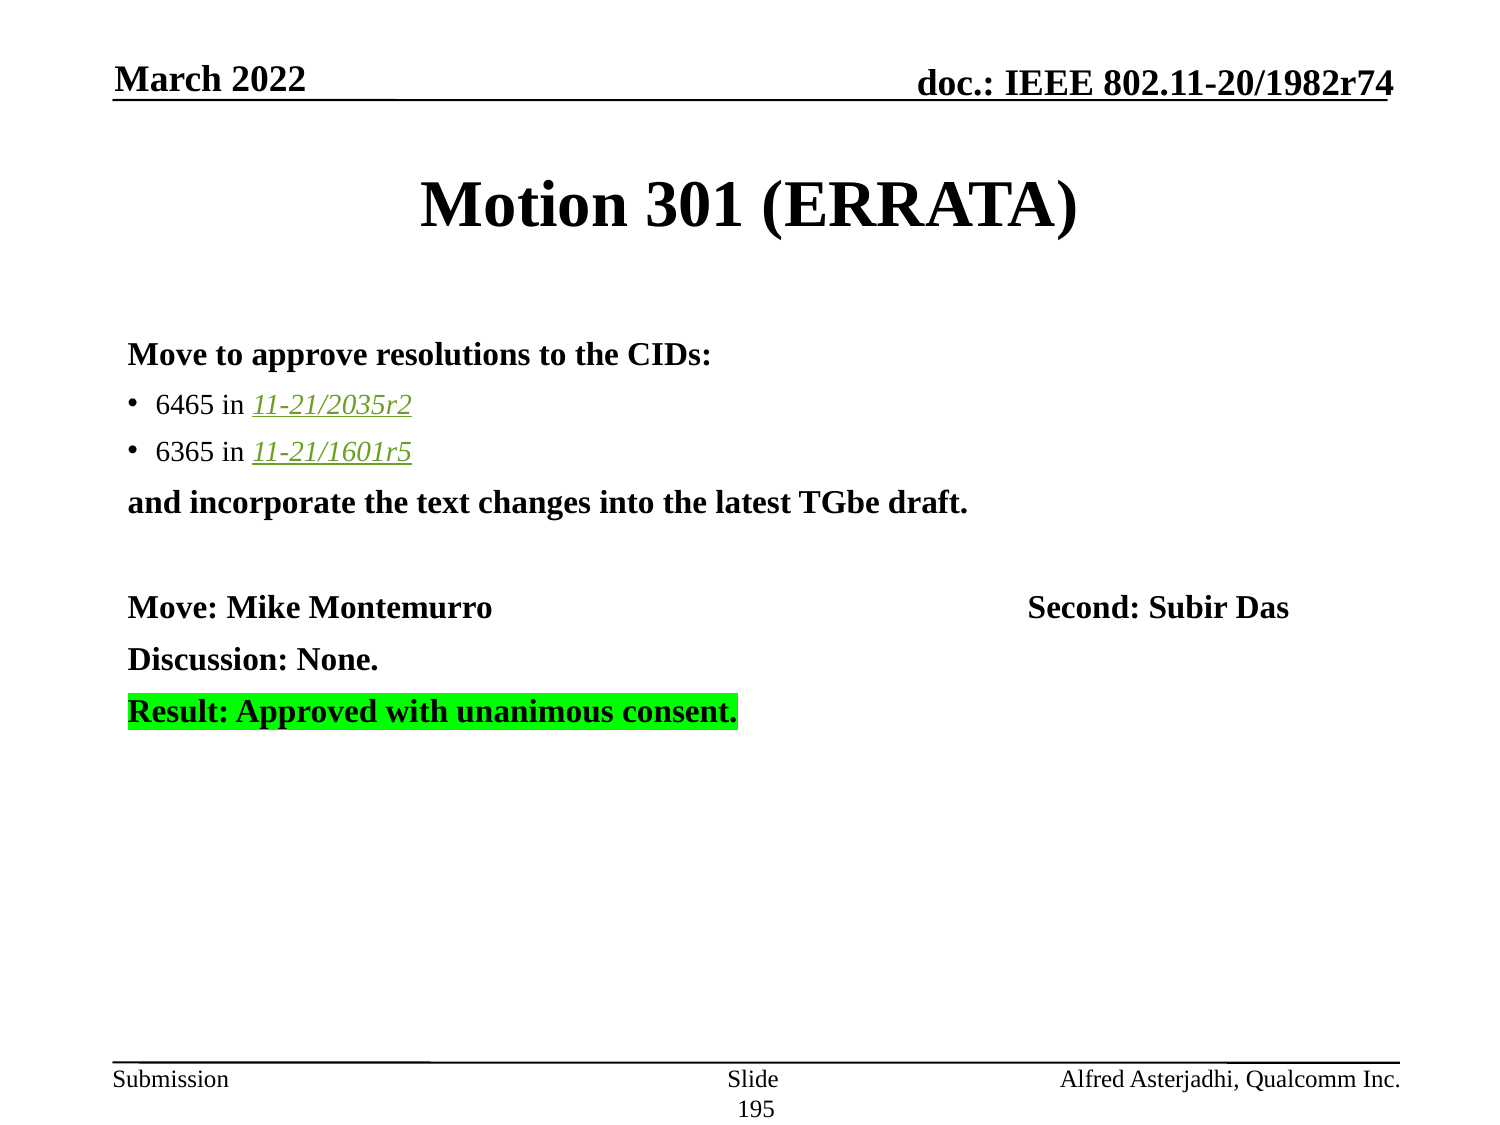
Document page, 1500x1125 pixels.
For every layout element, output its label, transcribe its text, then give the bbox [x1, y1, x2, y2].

footer Alfred Asterjadhi, Qualcomm Inc. [878, 1061, 1402, 1093]
title Motion 301 (ERRATA) [112, 112, 1388, 288]
slide_number Slide 195 [712, 1061, 800, 1123]
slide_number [114, 54, 423, 100]
list Move to approve resolutions to the CIDs: 6465 in 11-21/2035r2 6365 in 11-21/1601r5 and incorporate the text changes into the latest TGbe draft. Move: Mike Montemurro Second: Subir Das Discussion: None. Result: Approved with unanimous consent. [112, 324, 1388, 1063]
